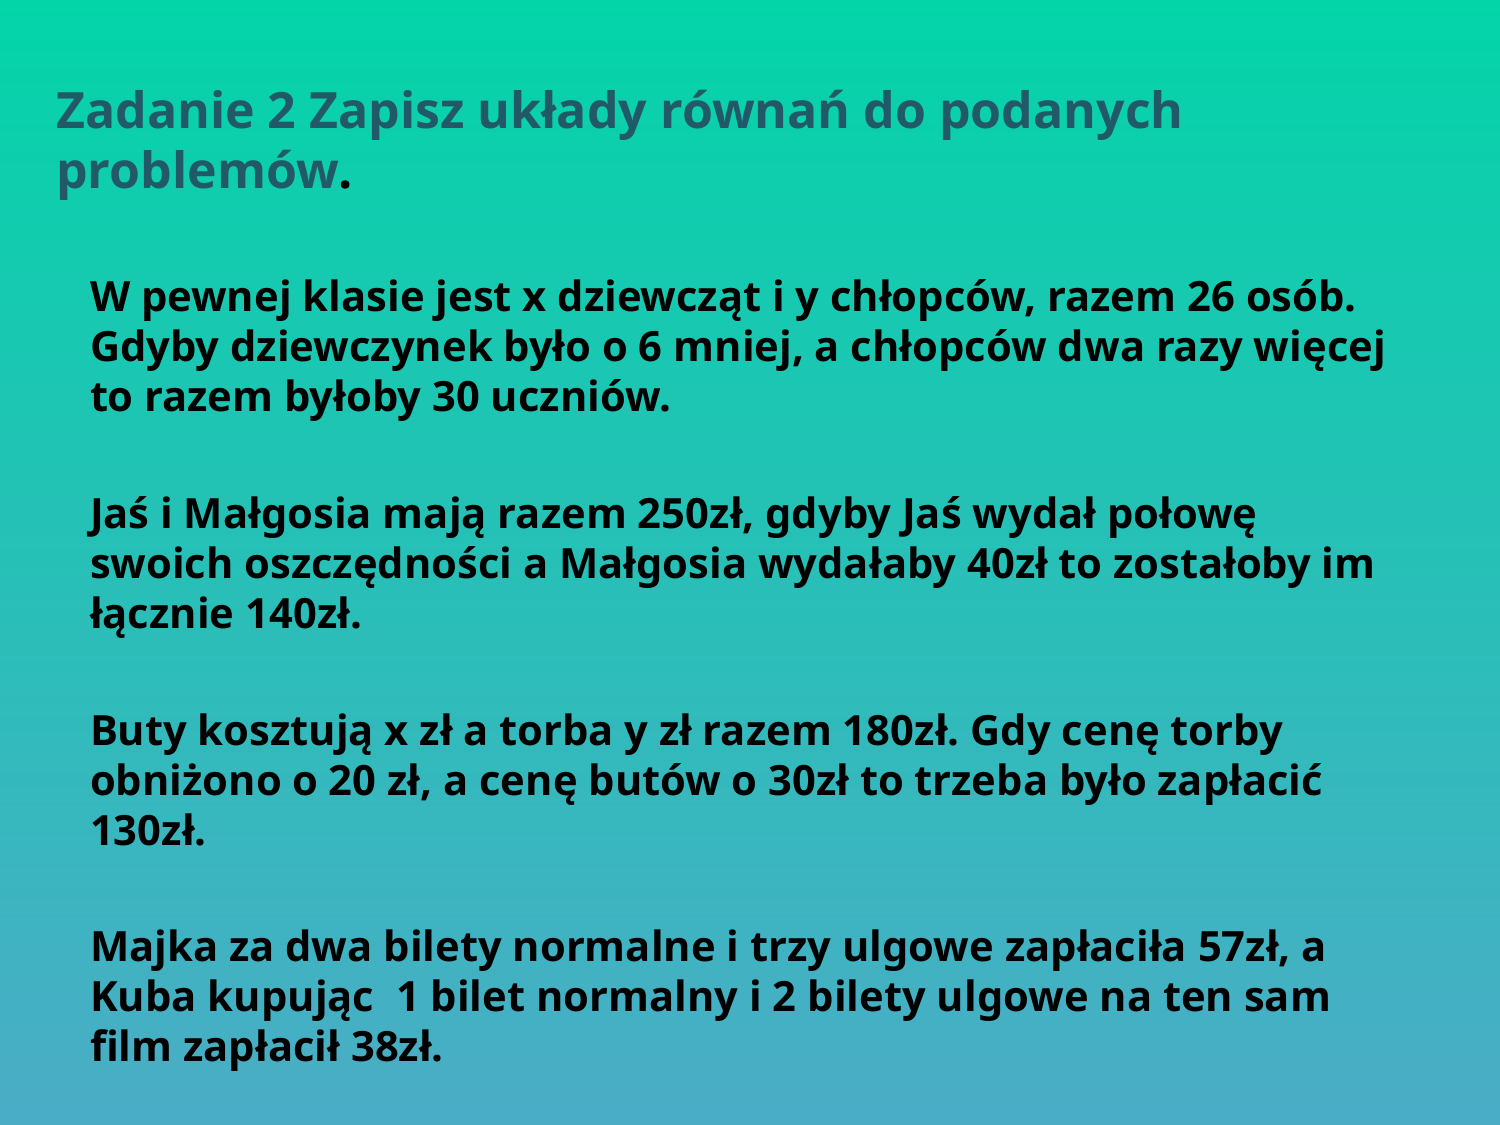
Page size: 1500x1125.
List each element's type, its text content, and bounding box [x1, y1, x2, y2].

title Zadanie 2 Zapisz układy równań do podanych problemów. [41, 45, 1471, 233]
list W pewnej klasie jest x dziewcząt i y chłopców, razem 26 osób. Gdyby dziewczynek było o 6 mniej, a chłopców dwa razy więcej to razem byłoby 30 uczniów. Jaś i Małgosia mają razem 250zł, gdyby Jaś wydał połowę swoich oszczędności a Małgosia wydałaby 40zł to zostałoby im łącznie 140zł. Buty kosztują x zł a torba y zł razem 180zł. Gdy cenę torby obniżono o 20 zł, a cenę butów o 30zł to trzeba było zapłacić 130zł. Majka za dwa bilety normalne i trzy ulgowe zapłaciła 57zł, a Kuba kupując 1 bilet normalny i 2 bilety ulgowe na ten sam film zapłacił 38zł. [75, 262, 1425, 929]
